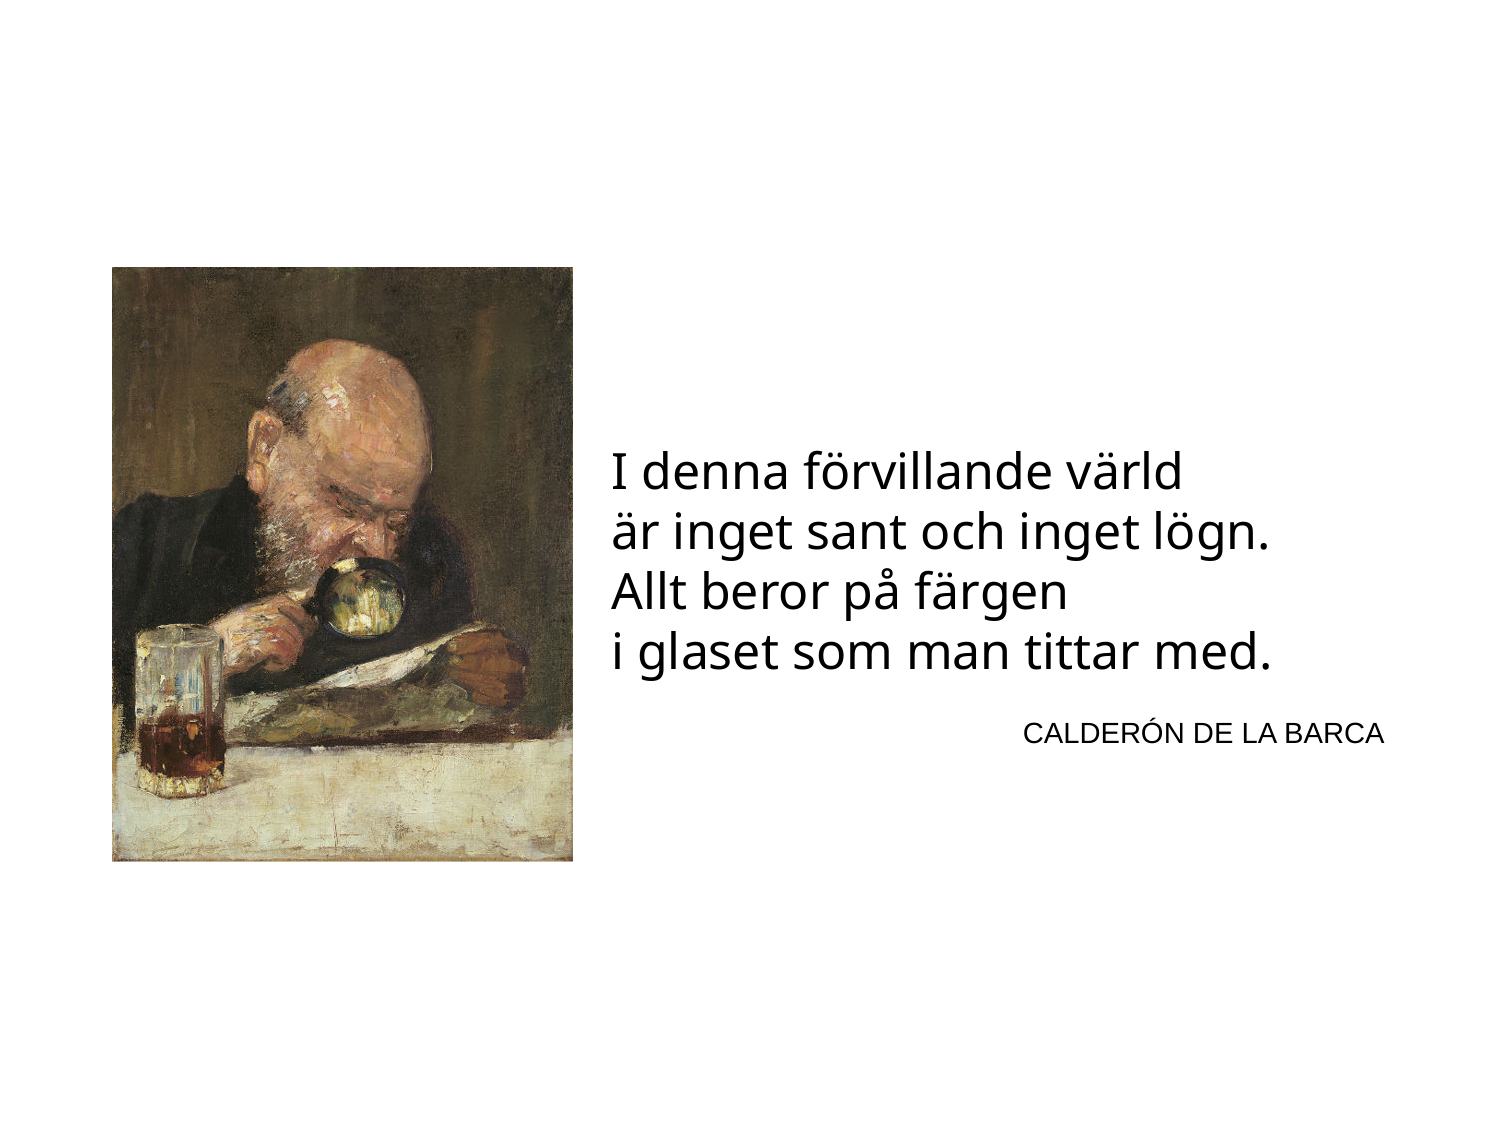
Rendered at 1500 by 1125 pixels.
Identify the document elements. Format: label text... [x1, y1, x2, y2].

text_box I denna förvillande värld är inget sant och inget lögn. Allt beror på färgen i glaset som man tittar med. CALDERÓN DE LA BARCA [596, 432, 1400, 758]
picture [111, 266, 573, 863]
